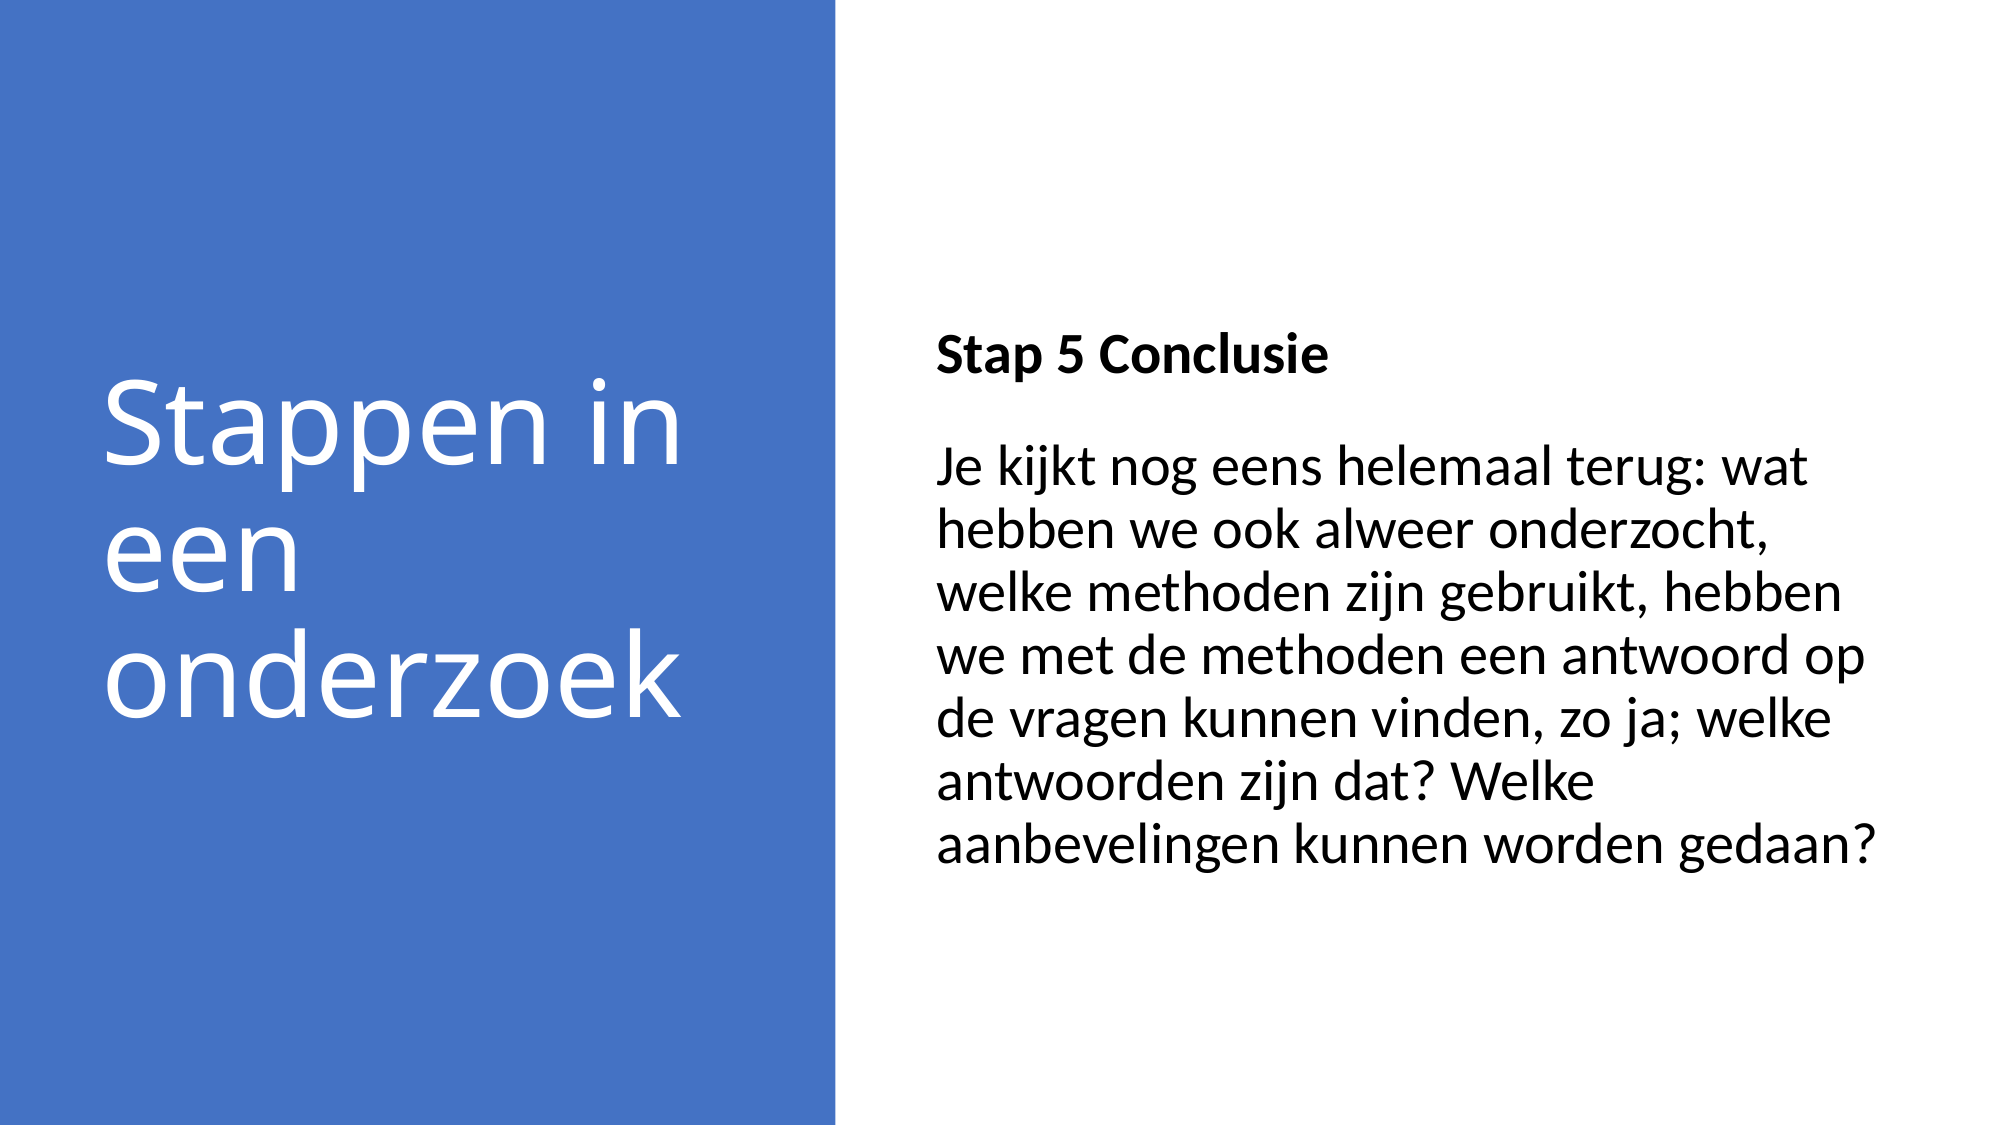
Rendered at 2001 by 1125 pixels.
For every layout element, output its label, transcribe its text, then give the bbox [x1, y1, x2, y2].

text_box [0, 0, 836, 1125]
list Stap 5 Conclusie Je kijkt nog eens helemaal terug: wat hebben we ook alweer onderzocht, welke methoden zijn gebruikt, hebben we met de methoden een antwoord op de vragen kunnen vinden, zo ja; welke antwoorden zijn dat? Welke aanbevelingen kunnen worden gedaan? e kijkt nog eens helemaal terug: wat hebben we ook alweer onderzocht, welke methoden zijn gebruikt, hebben we met de methoden een antwoord op de vragen kunnen vinden, zo ja; welke antwoorden zijn dat? Welke aanbevelingen kunnen worden gedaan? Zijn er nog andere onderzoeksmogelijkheden? Hoe is het onderzoek te waarderen? [921, 315, 1895, 992]
title Stappen in een onderzoek [86, 101, 711, 1005]
